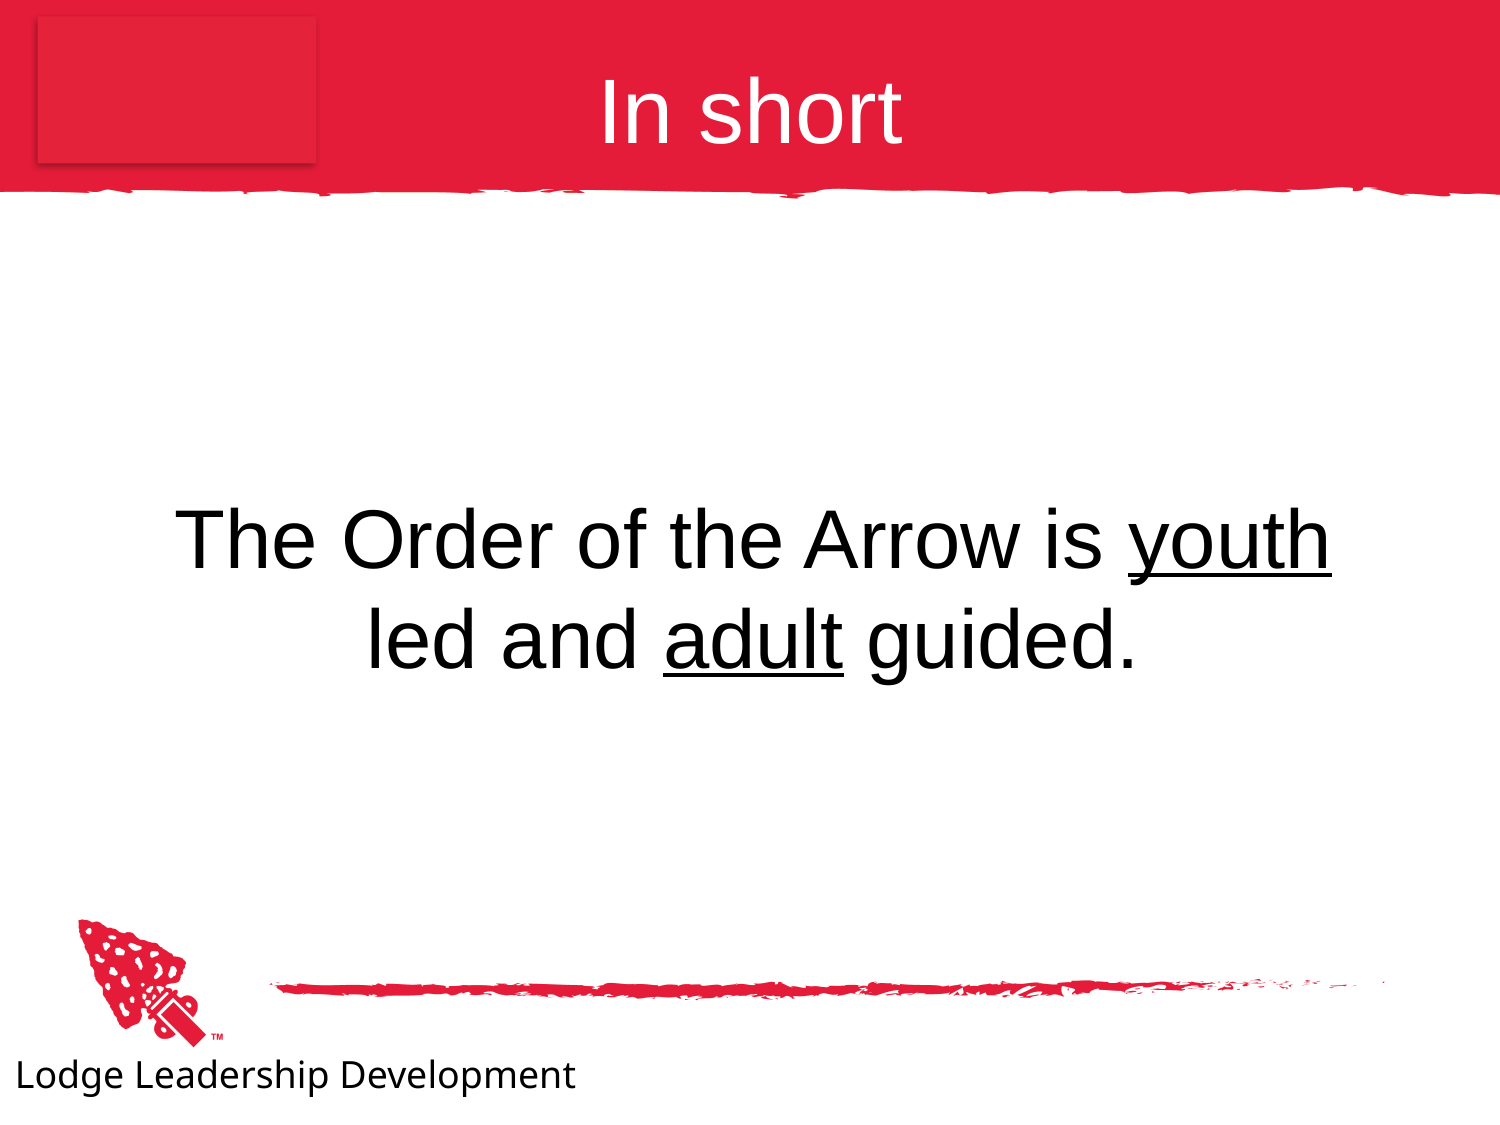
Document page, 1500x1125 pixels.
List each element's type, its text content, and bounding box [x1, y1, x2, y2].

list The Order of the Arrow is youth led and adult guided. [107, 477, 1400, 713]
picture [0, 0, 1500, 1043]
text_box Lodge Leadership Development [0, 1043, 1500, 1125]
title In short [75, 45, 1425, 168]
